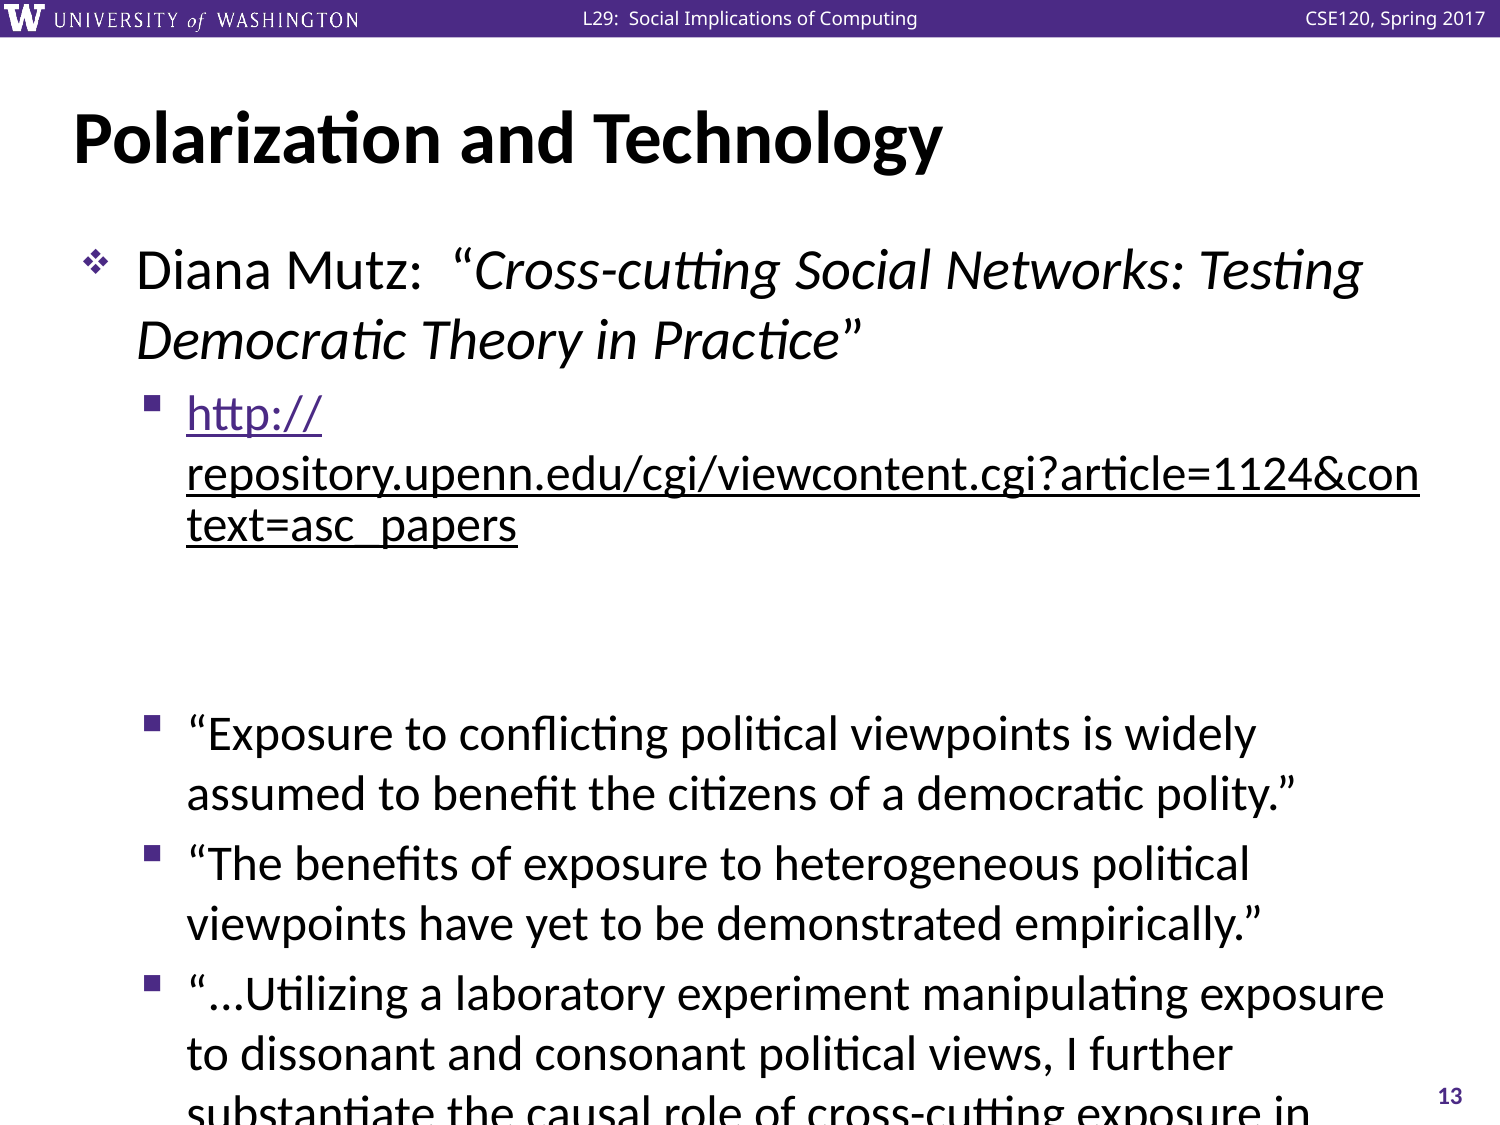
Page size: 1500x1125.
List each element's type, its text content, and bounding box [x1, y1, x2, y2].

slide_number 13 [1400, 1065, 1500, 1125]
title Polarization and Technology [58, 71, 1438, 197]
picture [4, 4, 358, 32]
list Diana Mutz: “Cross-cutting Social Networks: Testing Democratic Theory in Practice” http://repository.upenn.edu/cgi/viewcontent.cgi?article=1124&context=asc_papers “Exposure to conflicting political viewpoints is widely assumed to benefit the citizens of a democratic polity.” “The benefits of exposure to heterogeneous political viewpoints have yet to be demonstrated empirically.” “...Utilizing a laboratory experiment manipulating exposure to dissonant and consonant political views, I further substantiate the causal role of cross-cutting exposure in fostering political tolerance.” [64, 223, 1438, 1040]
